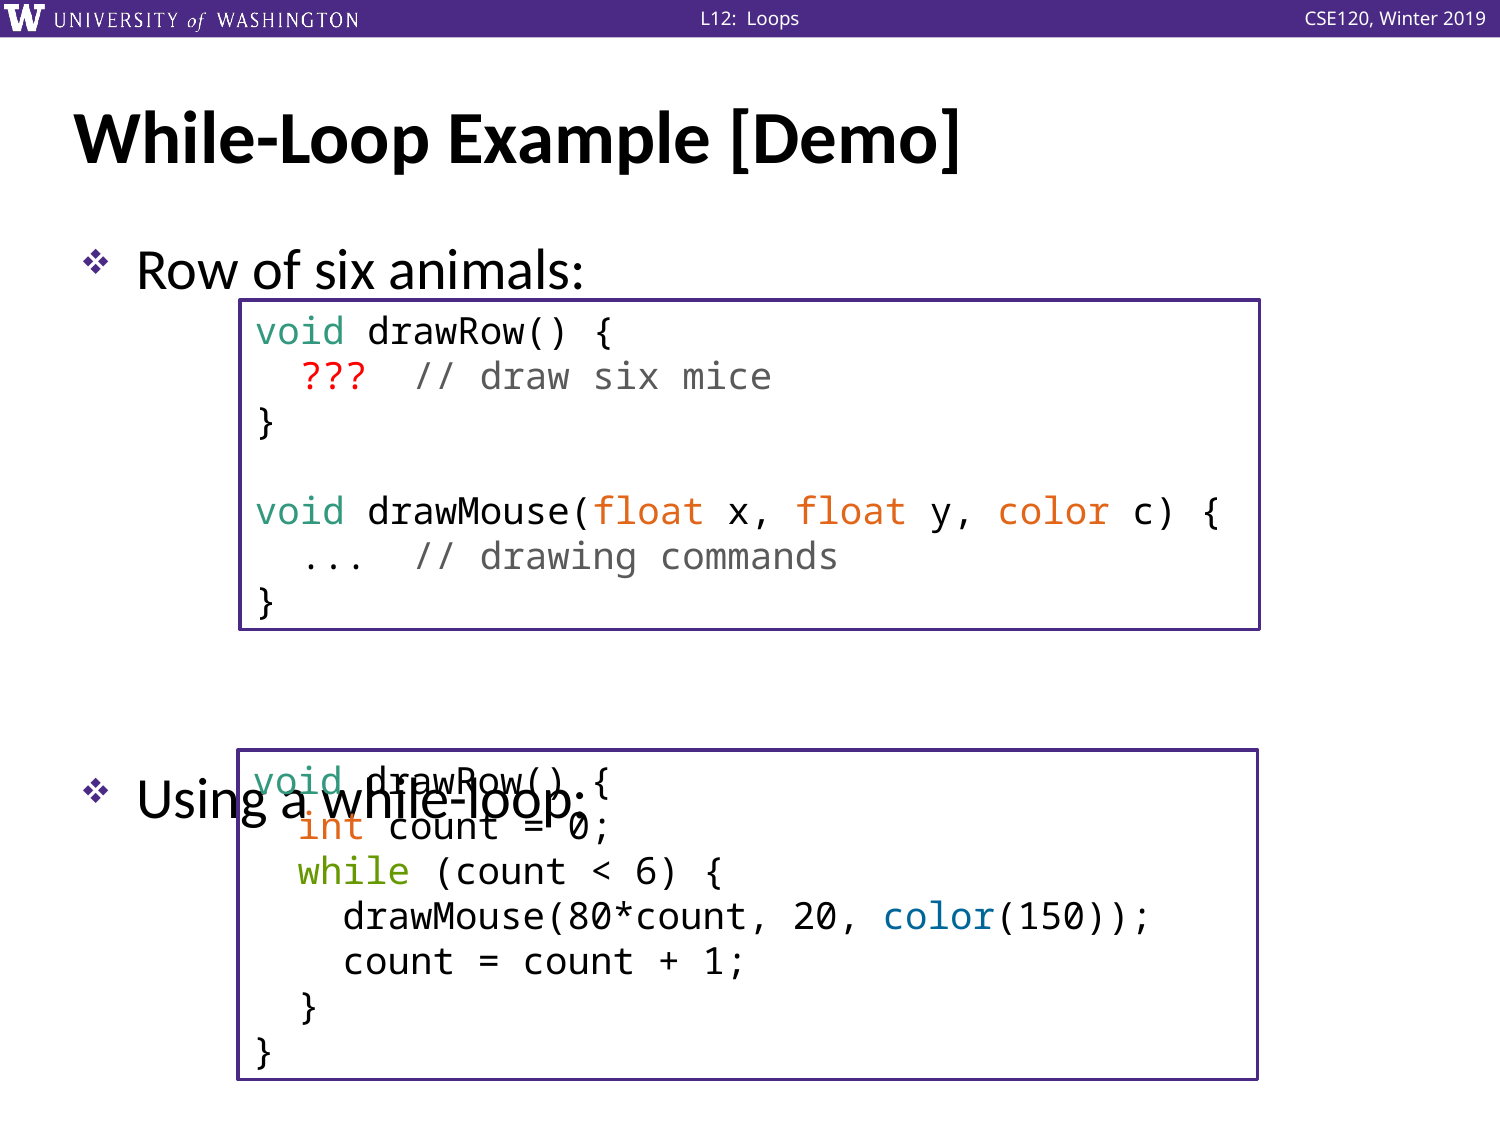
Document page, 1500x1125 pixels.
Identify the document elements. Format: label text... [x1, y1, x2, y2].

text_box void drawRow() { int count = 0; while (count < 6) { drawMouse(80*count, 20, color(150)); count = count + 1; } } [237, 749, 1258, 1080]
picture [4, 4, 358, 32]
list Row of six animals: Using a while-loop: [64, 223, 1438, 1040]
text_box void drawRow() { ??? // draw six mice } void drawMouse(float x, float y, color c) { ... // drawing commands } [239, 299, 1260, 630]
title While-Loop Example [Demo] [58, 71, 1438, 197]
